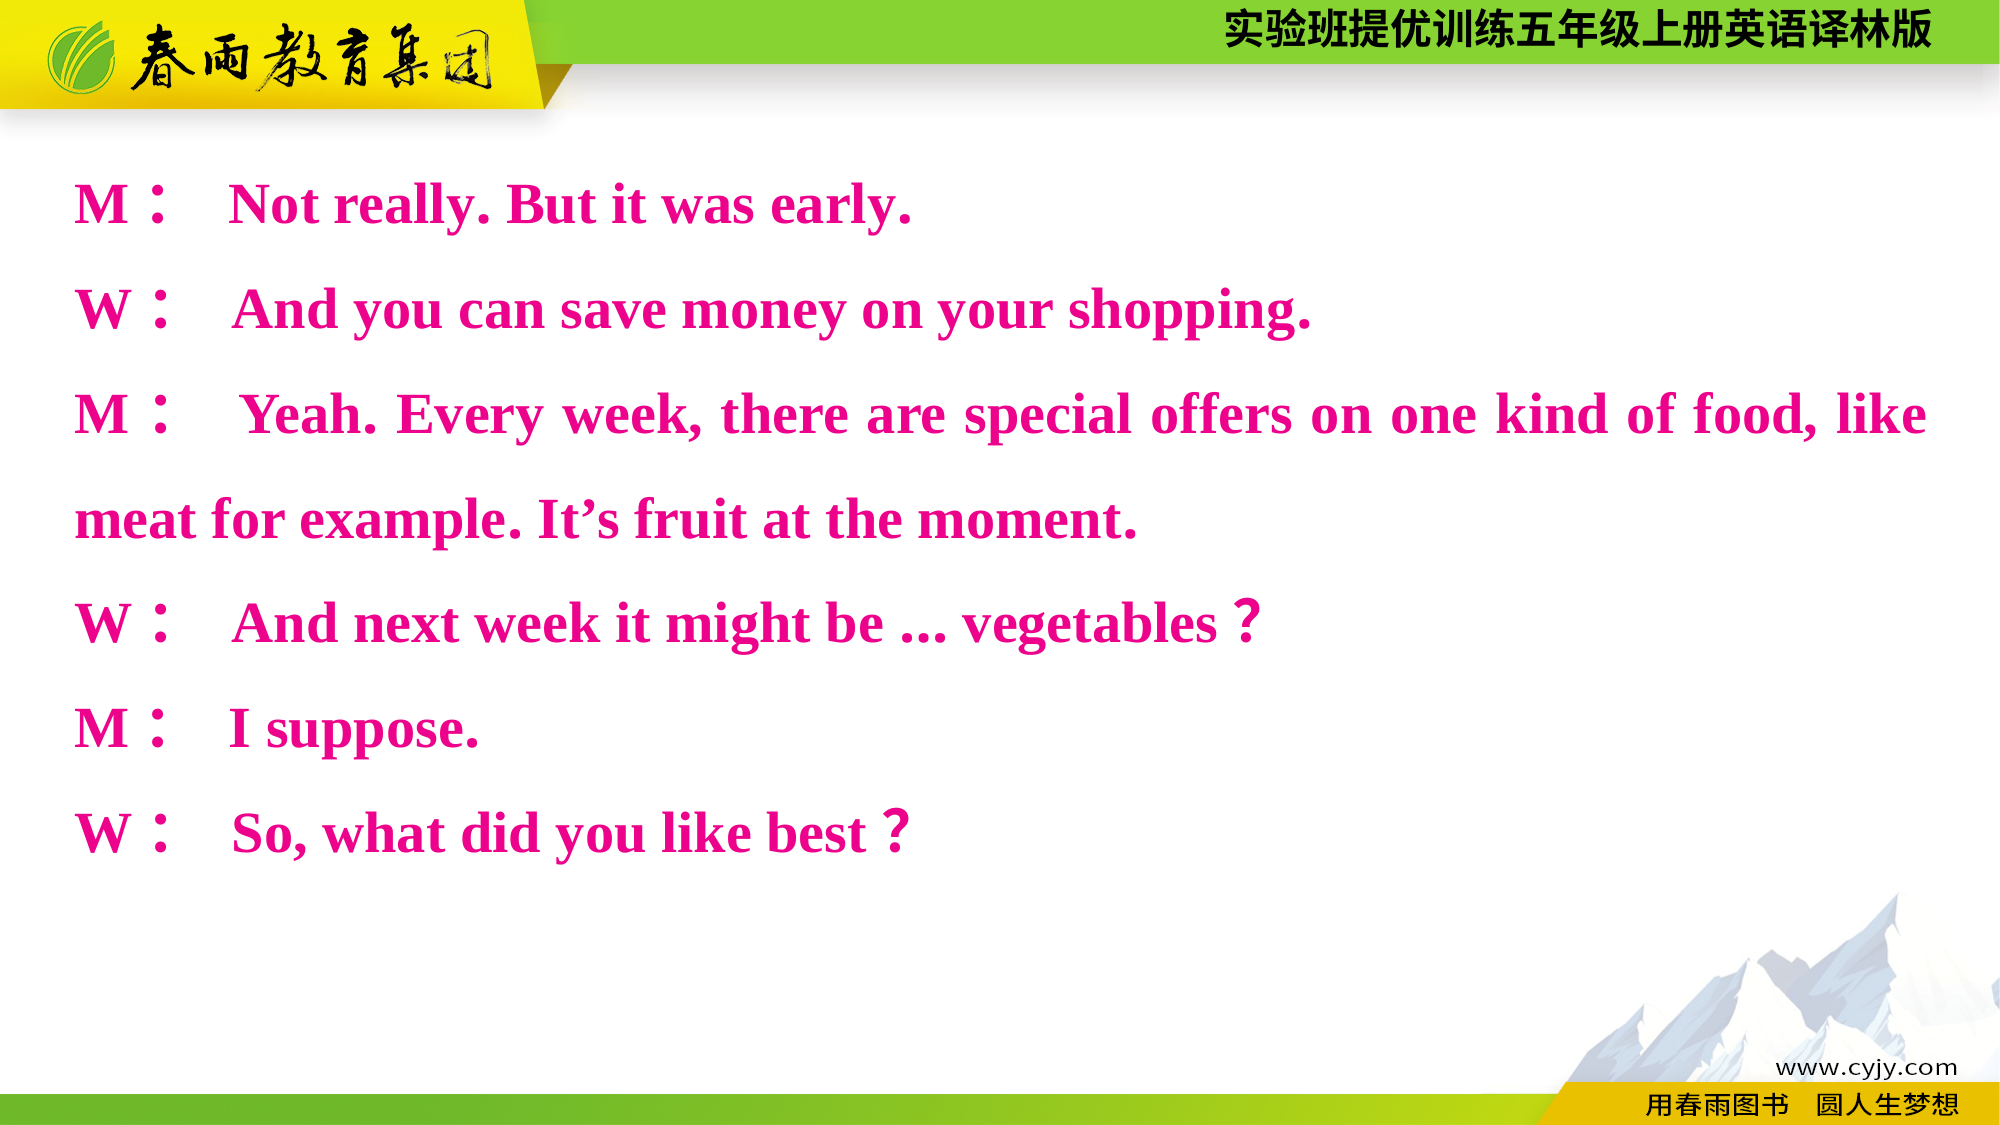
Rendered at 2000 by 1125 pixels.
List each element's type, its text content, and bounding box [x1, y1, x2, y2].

list M： Not really. But it was early. W： And you can save money on your shopping. M： Yeah. Every week, there are special offers on one kind of food, like meat for example. It’s fruit at the moment. W： And next week it might be ... vegetables？ M： I suppose. W： So, what did you like best？ [59, 122, 1944, 880]
picture [0, 0, 2000, 1125]
